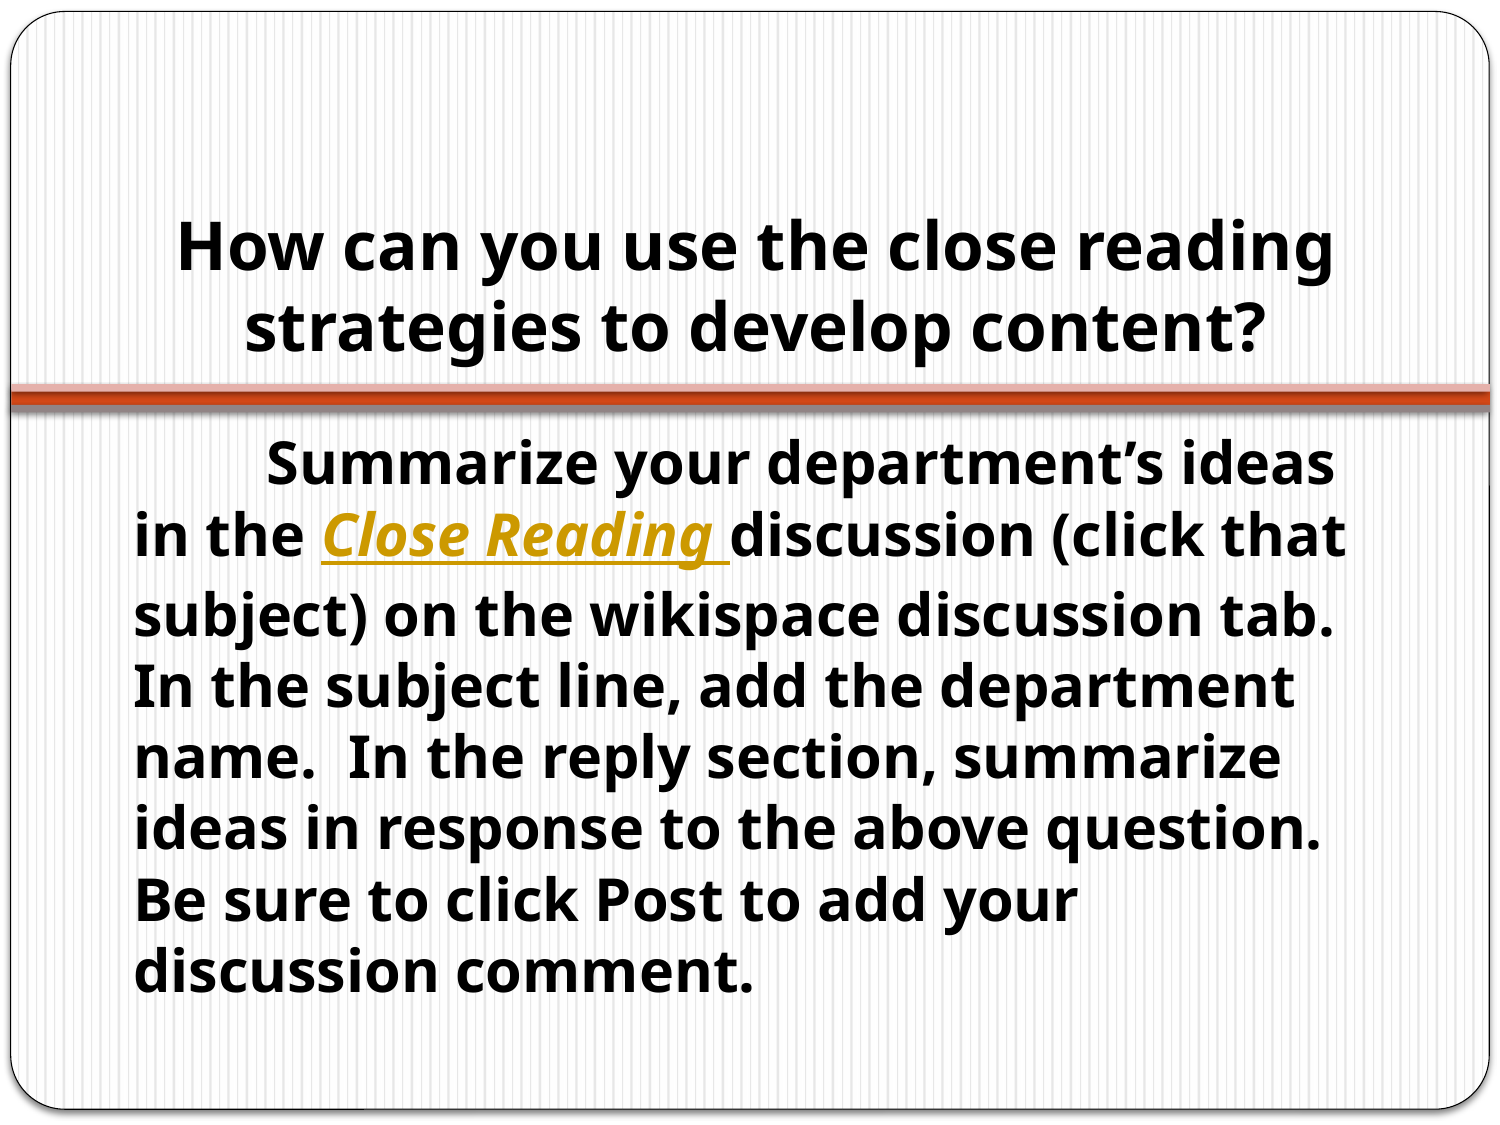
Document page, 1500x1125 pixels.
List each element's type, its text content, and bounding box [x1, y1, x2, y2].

title How can you use the close reading strategies to develop content? [118, 156, 1394, 380]
list Summarize your department’s ideas in the Close Reading discussion (click that subject) on the wikispace discussion tab. In the subject line, add the department name. In the reply section, summarize ideas in response to the above question. Be sure to click Post to add your discussion comment. [118, 417, 1400, 1013]
